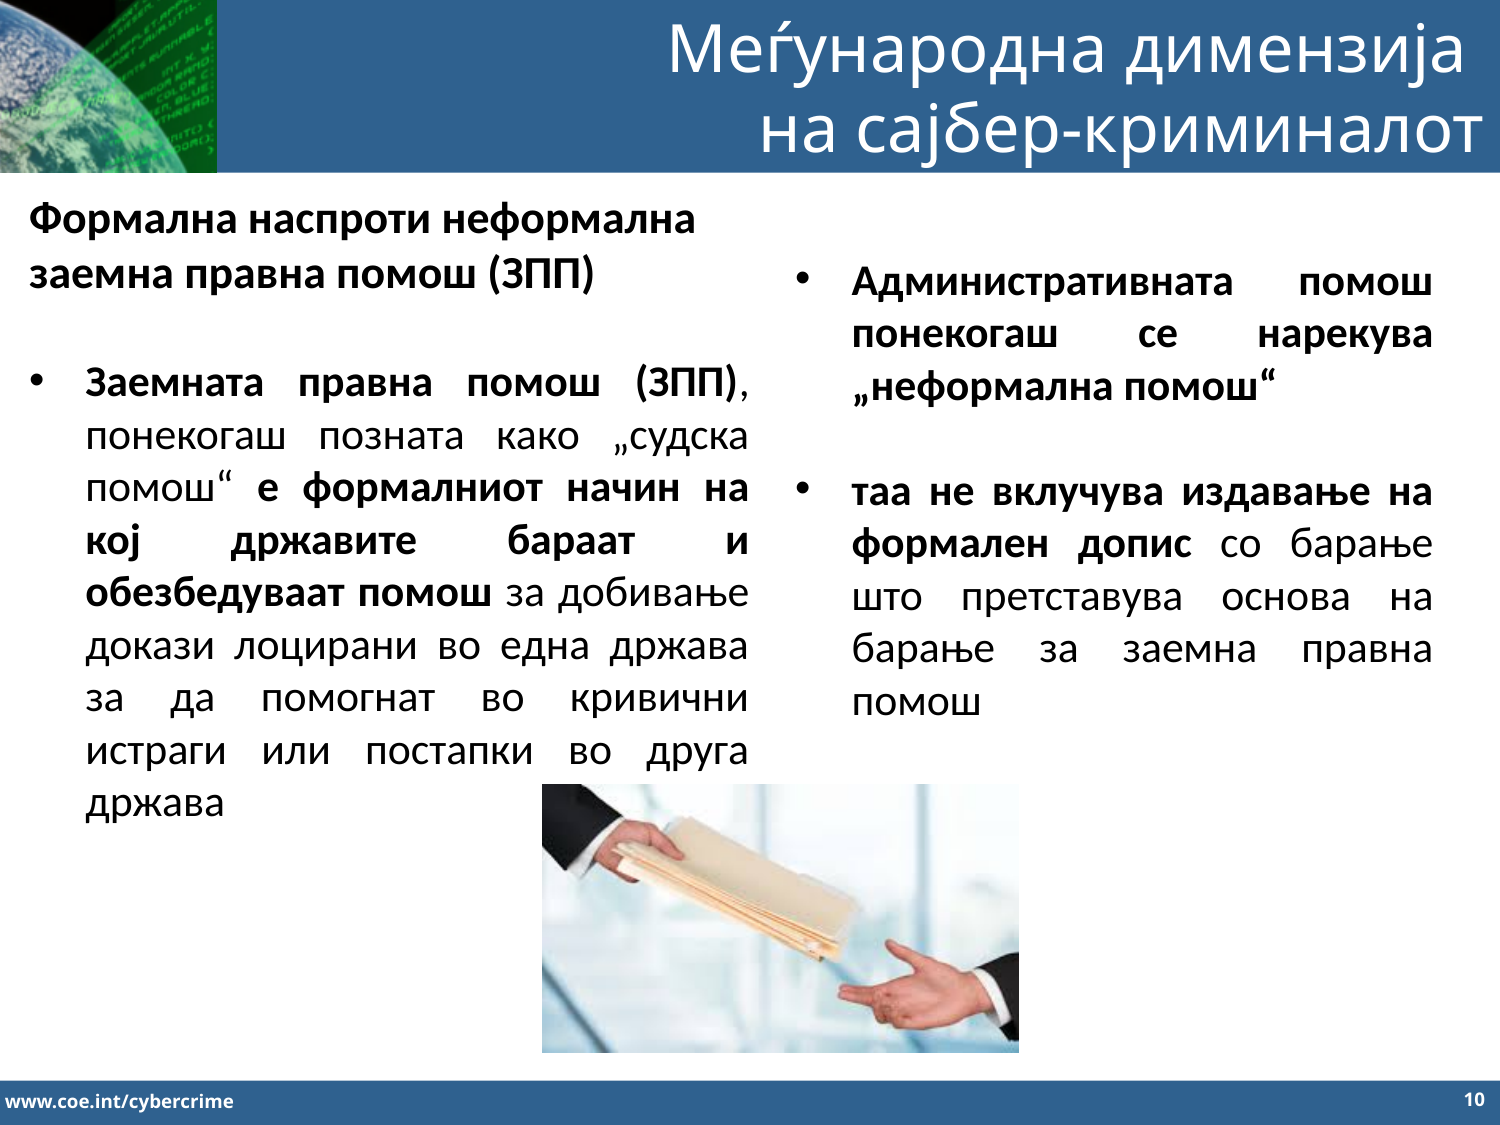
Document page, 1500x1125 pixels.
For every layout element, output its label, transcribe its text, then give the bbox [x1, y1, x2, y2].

slide_number 10 [1149, 1079, 1500, 1125]
picture [0, 1, 217, 173]
text_box Меѓународна димензија на сајбер-криминалот [329, 9, 1500, 162]
text_box Административната помош понекогаш се нарекува „неформална помош“ таа не вклучува издавање на формален допис со барање што претставува основа на барање за заемна правна помош [780, 244, 1449, 779]
picture [542, 784, 1019, 1053]
text_box Формална наспроти неформална заемна правна помош (ЗПП) Заемната правна помош (ЗПП), понекогаш позната како „судска помош“ е формалниот начин на кој државите бараат и обезбедуваат помош за добивање докази лоцирани во една држава за да помогнат во кривични истраги или постапки во друга држава [14, 180, 765, 886]
